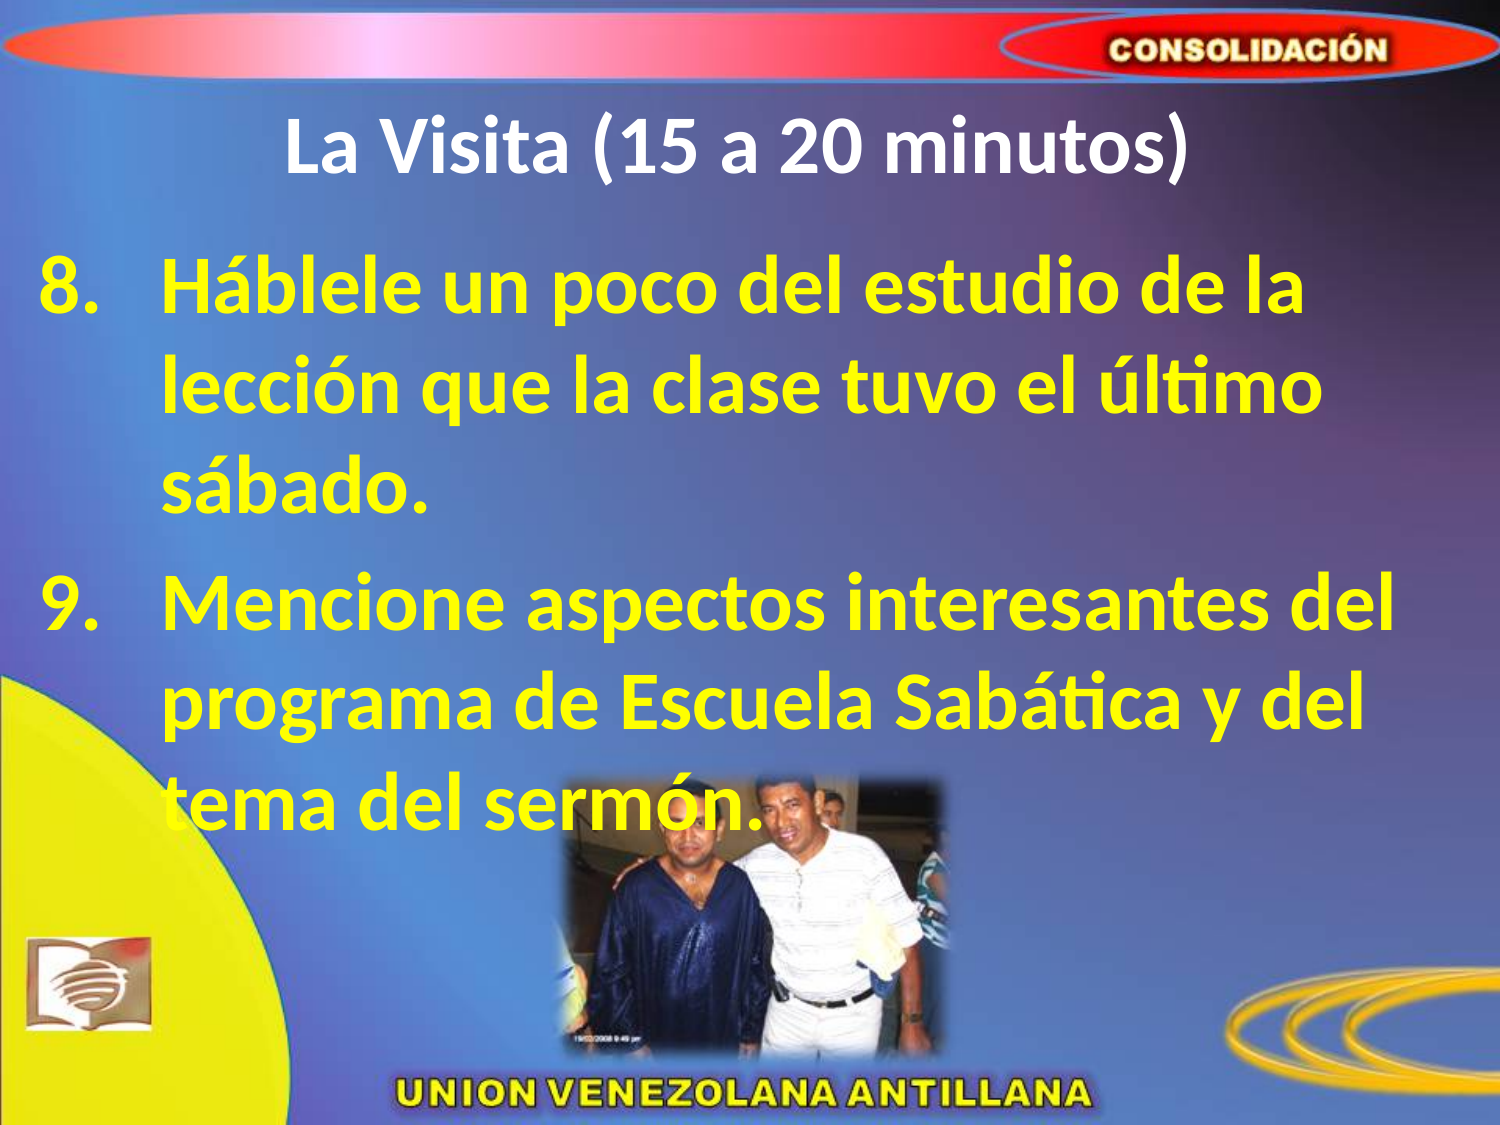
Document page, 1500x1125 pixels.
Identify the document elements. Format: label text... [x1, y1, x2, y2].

picture [0, 0, 1500, 1125]
title La Visita (15 a 20 minutos) [0, 46, 1489, 235]
list Háblele un poco del estudio de la lección que la clase tuvo el último sábado. Mencione aspectos interesantes del programa de Escuela Sabática y del tema del sermón. [23, 235, 1465, 966]
